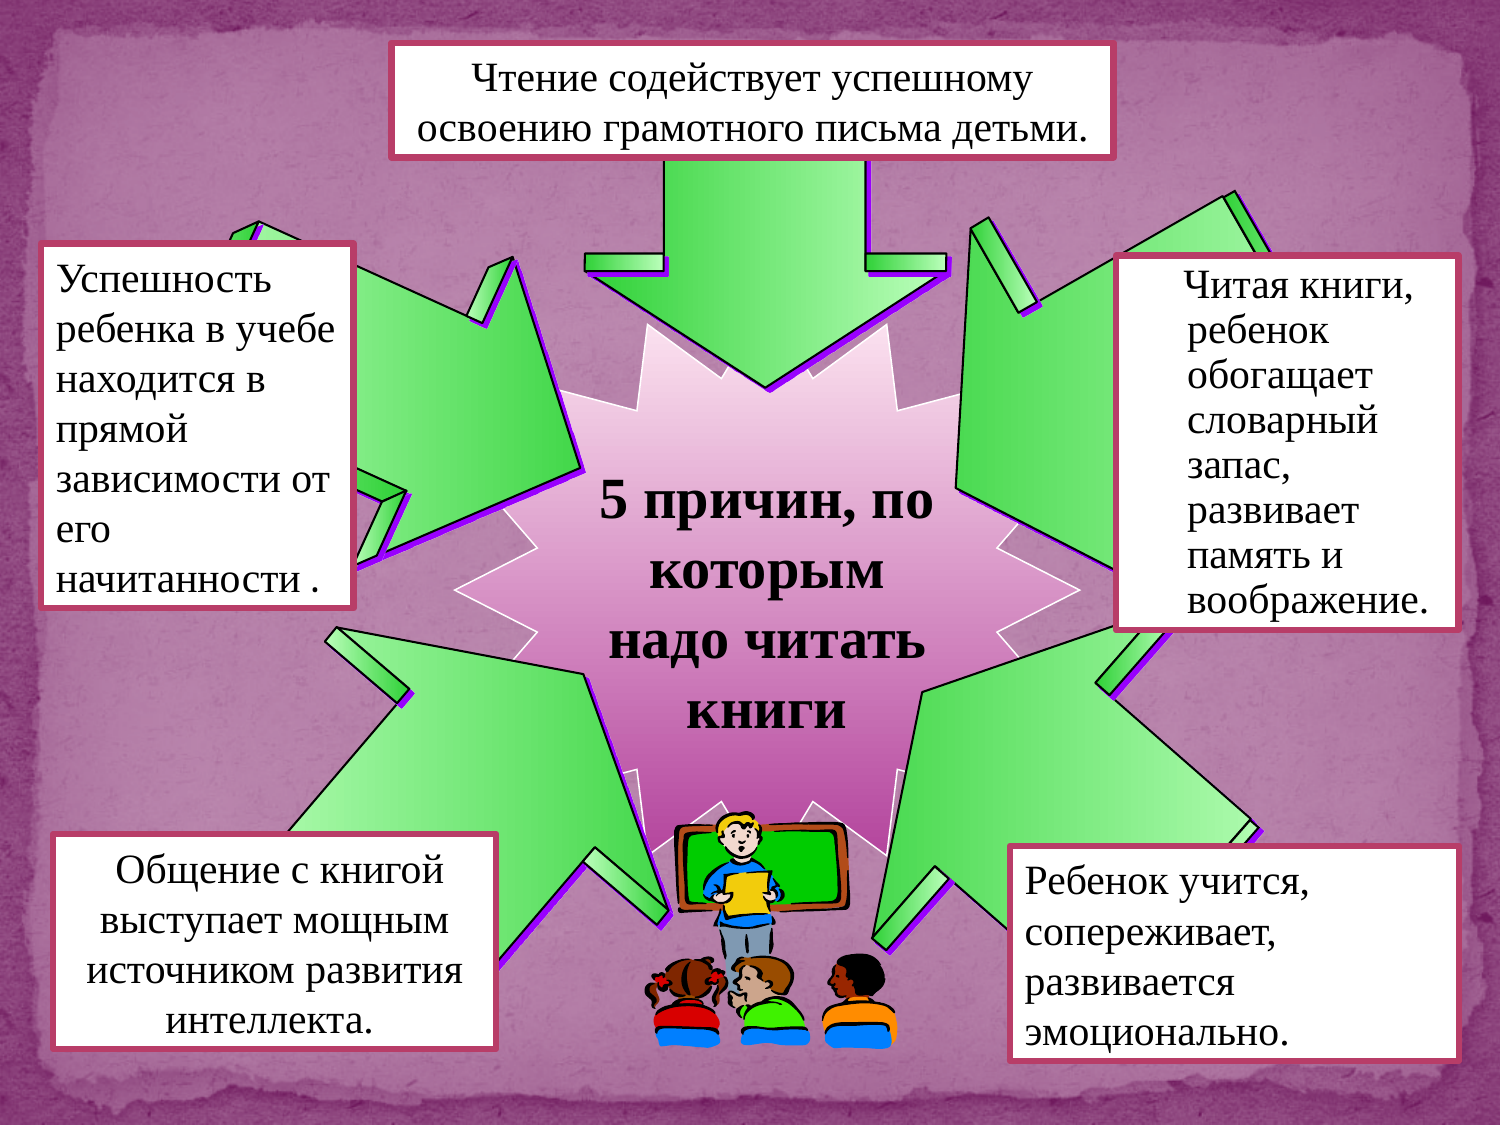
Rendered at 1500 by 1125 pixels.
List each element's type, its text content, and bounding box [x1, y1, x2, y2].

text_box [255, 635, 690, 975]
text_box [457, 398, 1079, 799]
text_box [908, 198, 1343, 586]
text_box Общение с книгой выступает мощным источником развития интеллекта. [50, 831, 499, 1052]
text_box Успешность ребенка в учебе находится в прямой зависимости от его начитанности . [38, 240, 357, 611]
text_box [834, 635, 1269, 975]
text_box Ребенок учится, сопереживает, развивается эмоционально. [1007, 843, 1462, 1064]
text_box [183, 219, 594, 565]
picture [644, 812, 897, 1049]
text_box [587, 69, 945, 386]
text_box Чтение содействует успешному освоению грамотного письма детьми. [388, 40, 1117, 161]
text_box Читая книги, ребенок обогащает словарный запас, развивает память и воображение. [1113, 252, 1462, 633]
